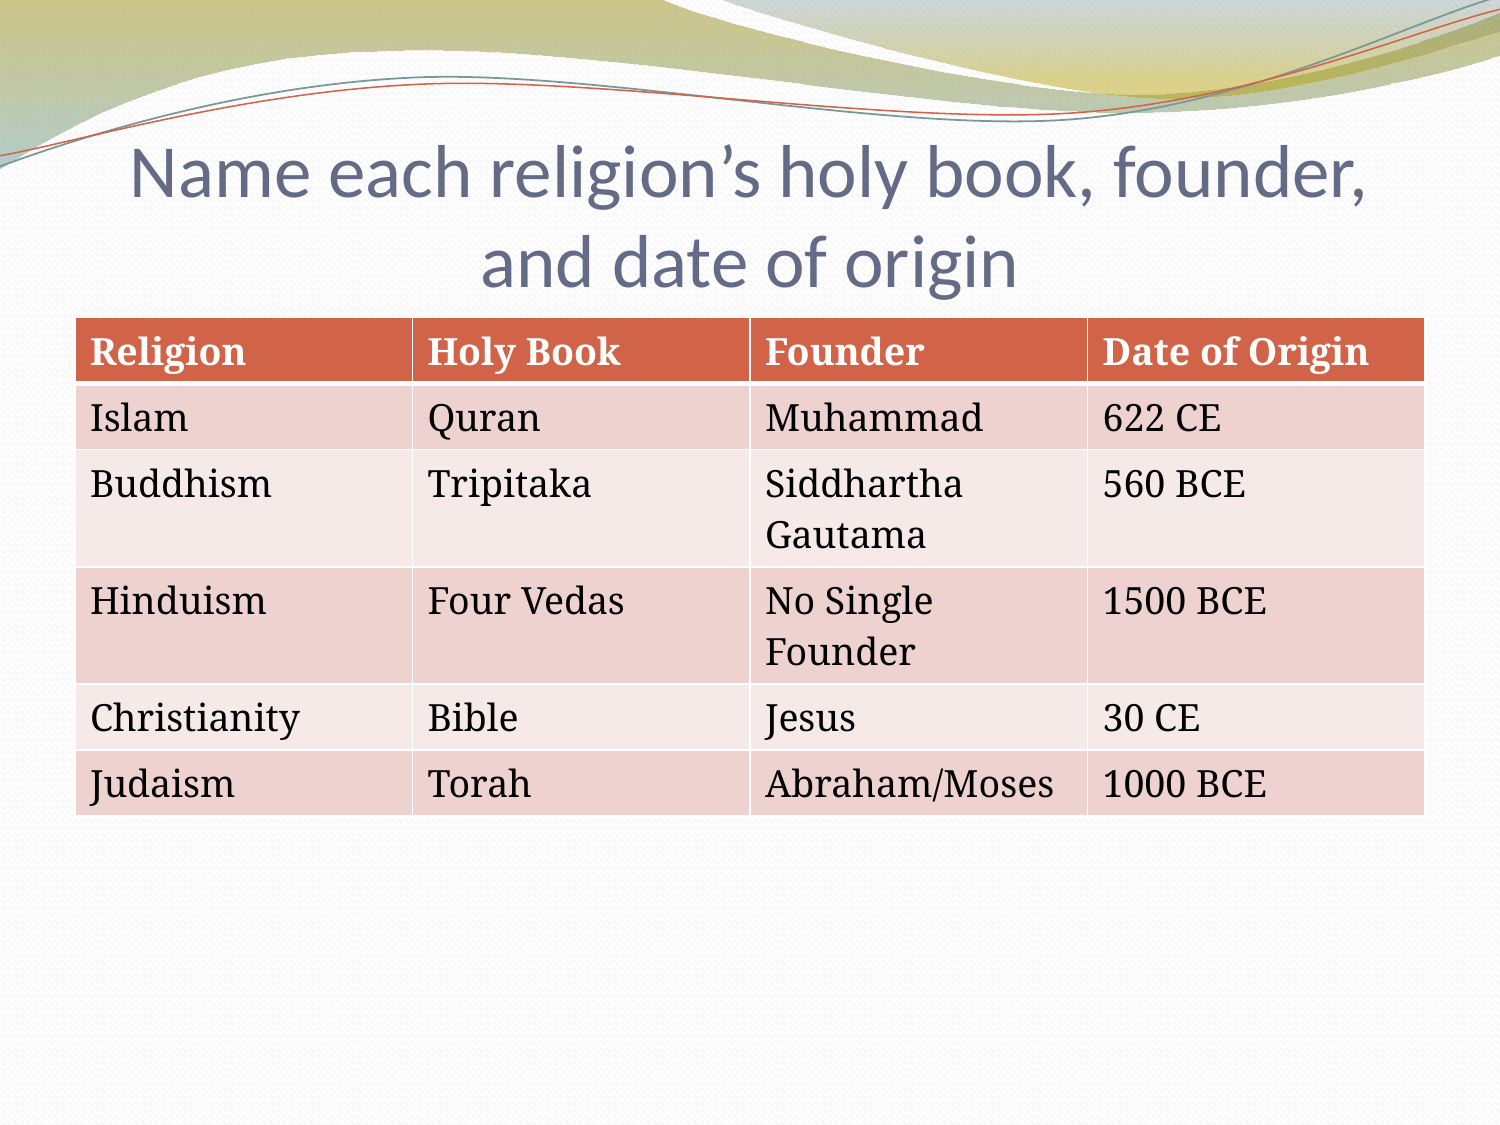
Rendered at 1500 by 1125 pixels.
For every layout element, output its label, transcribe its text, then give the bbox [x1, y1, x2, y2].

table_cell 1000 BCE [1088, 751, 1424, 815]
table_cell No Single Founder [751, 568, 1087, 683]
table_cell 30 CE [1088, 685, 1424, 749]
table_header Holy Book [413, 318, 749, 381]
table_cell 622 CE [1088, 386, 1424, 449]
table_cell Christianity [76, 685, 412, 749]
table_cell Tripitaka [413, 450, 749, 566]
table_cell Muhammad [751, 386, 1087, 449]
table_cell Judaism [76, 751, 412, 815]
table_cell Torah [413, 751, 749, 815]
table_cell Hinduism [76, 568, 412, 683]
table_cell 560 BCE [1088, 450, 1424, 566]
table_cell Four Vedas [413, 568, 749, 683]
table_header Religion [76, 318, 412, 381]
table_cell Bible [413, 685, 749, 749]
table_cell Jesus [751, 685, 1087, 749]
table_cell Islam [76, 386, 412, 449]
title Name each religion’s holy book, founder, and date of origin [75, 115, 1425, 303]
table_cell 1500 BCE [1088, 568, 1424, 683]
table_cell Quran [413, 386, 749, 449]
table_cell Abraham/Moses [751, 751, 1087, 815]
table_cell Buddhism [76, 450, 412, 566]
table_header Date of Origin [1088, 318, 1424, 381]
table_header Founder [751, 318, 1087, 381]
table_cell Siddhartha Gautama [751, 450, 1087, 566]
